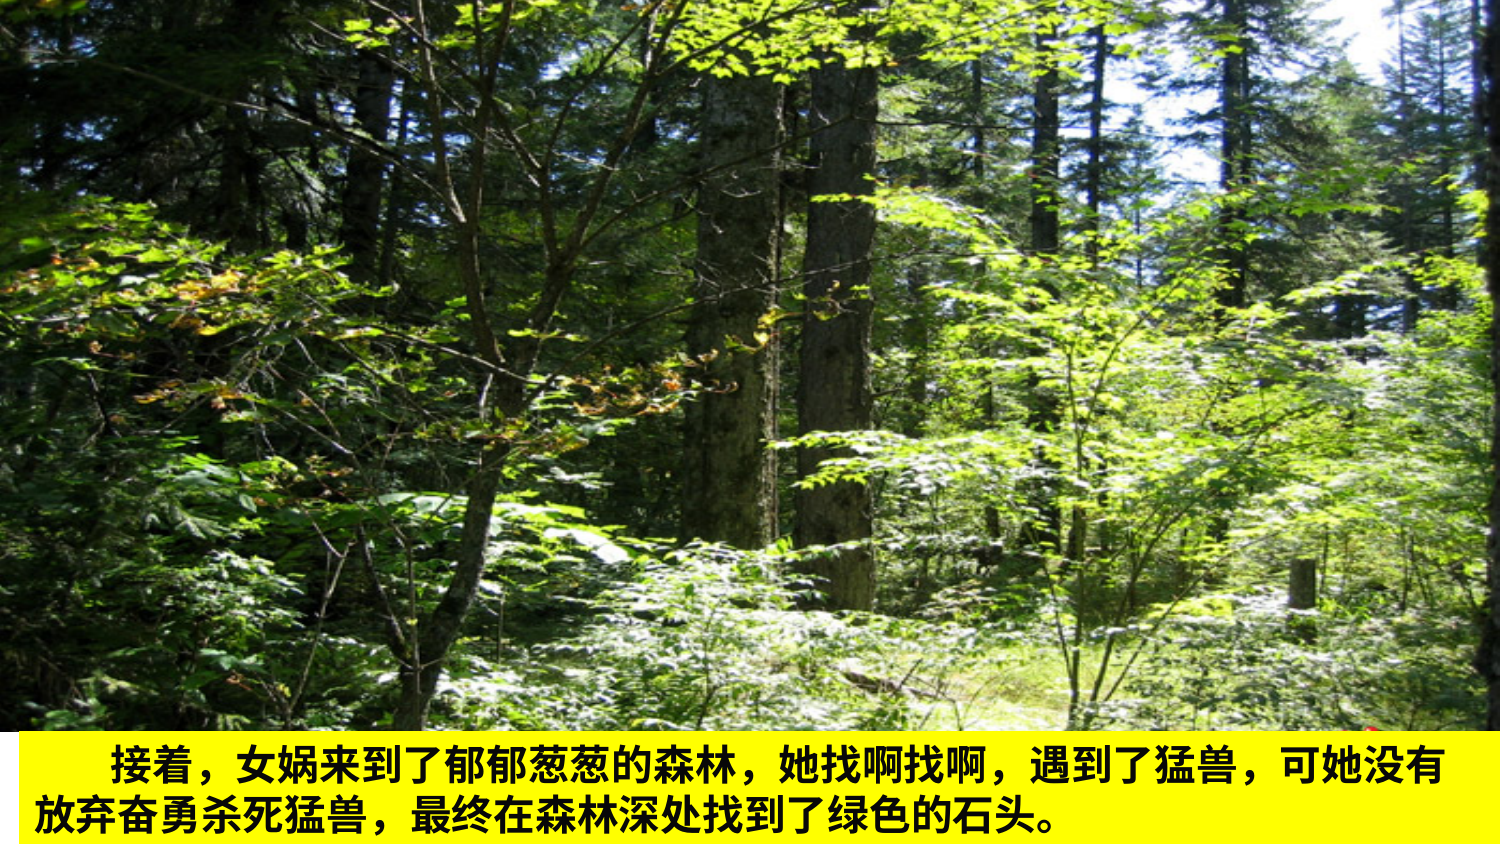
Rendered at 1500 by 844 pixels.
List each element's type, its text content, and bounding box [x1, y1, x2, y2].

text_box 接着，女娲来到了郁郁葱葱的森林，她找啊找啊，遇到了猛兽，可她没有放弃奋勇杀死猛兽，最终在森林深处找到了绿色的石头。 [19, 732, 1500, 844]
picture [0, 0, 1500, 732]
